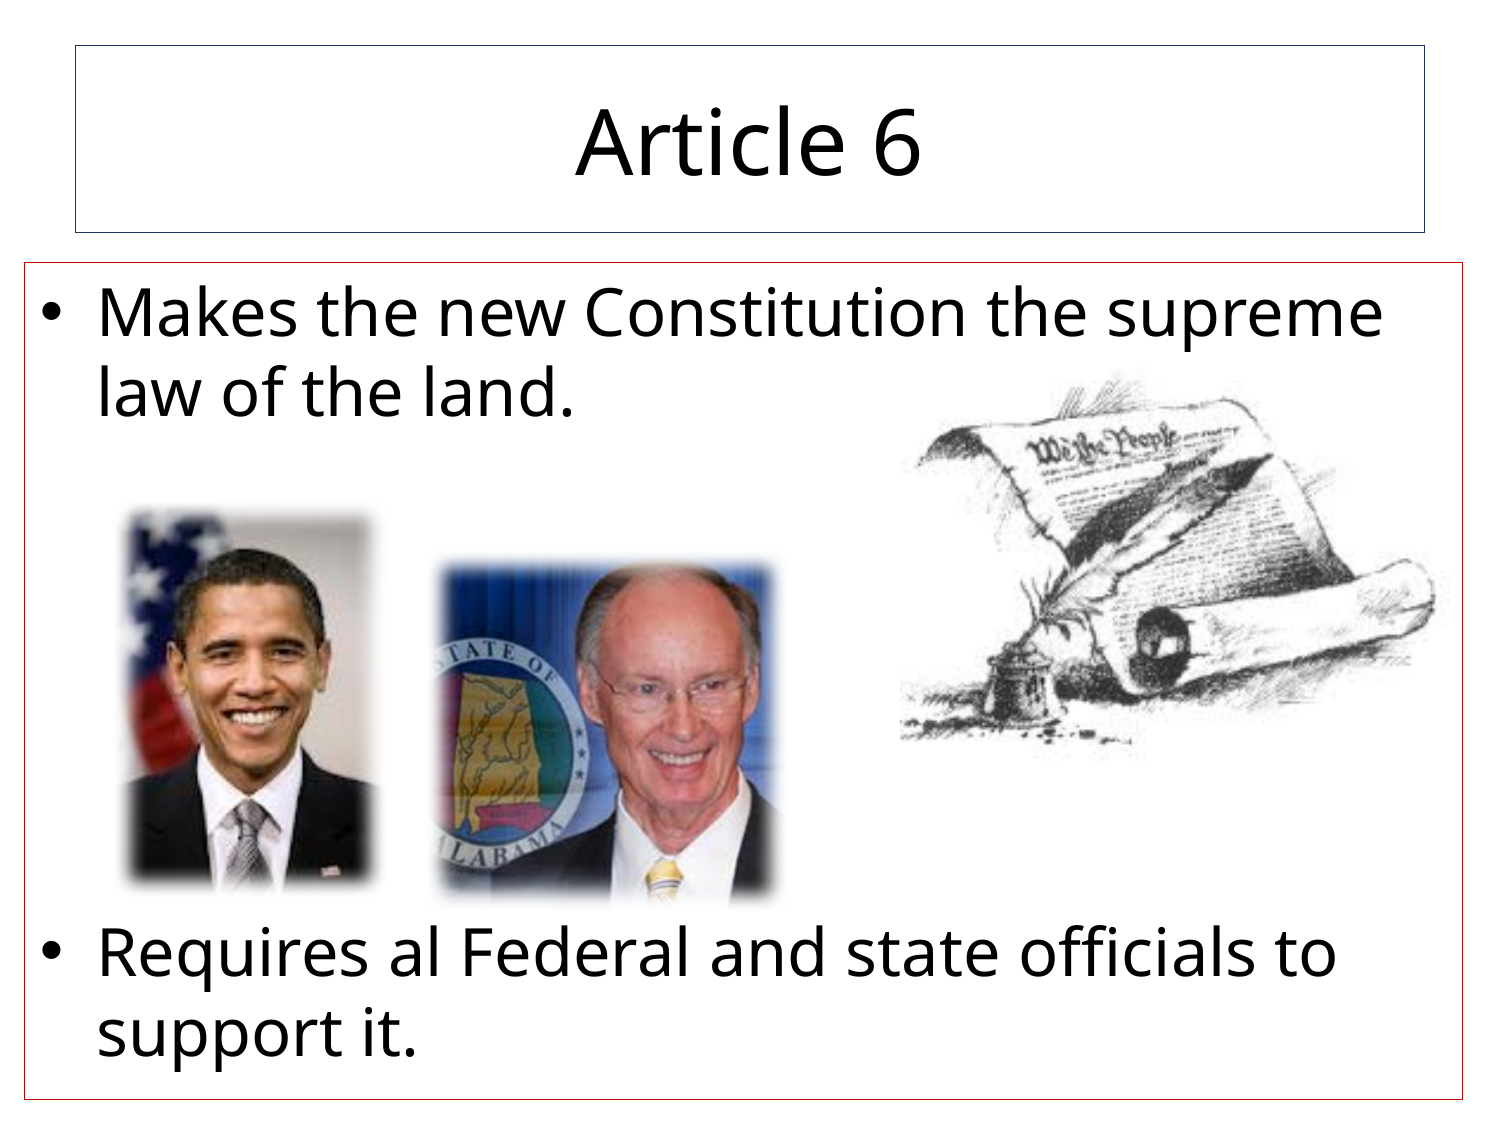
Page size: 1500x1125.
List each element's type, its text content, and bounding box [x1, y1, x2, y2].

picture [112, 499, 388, 899]
picture [424, 549, 788, 913]
title Article 6 [75, 45, 1425, 233]
list Makes the new Constitution the supreme law of the land. Requires al Federal and state officials to support it. [24, 262, 1463, 1100]
picture [899, 362, 1451, 790]
